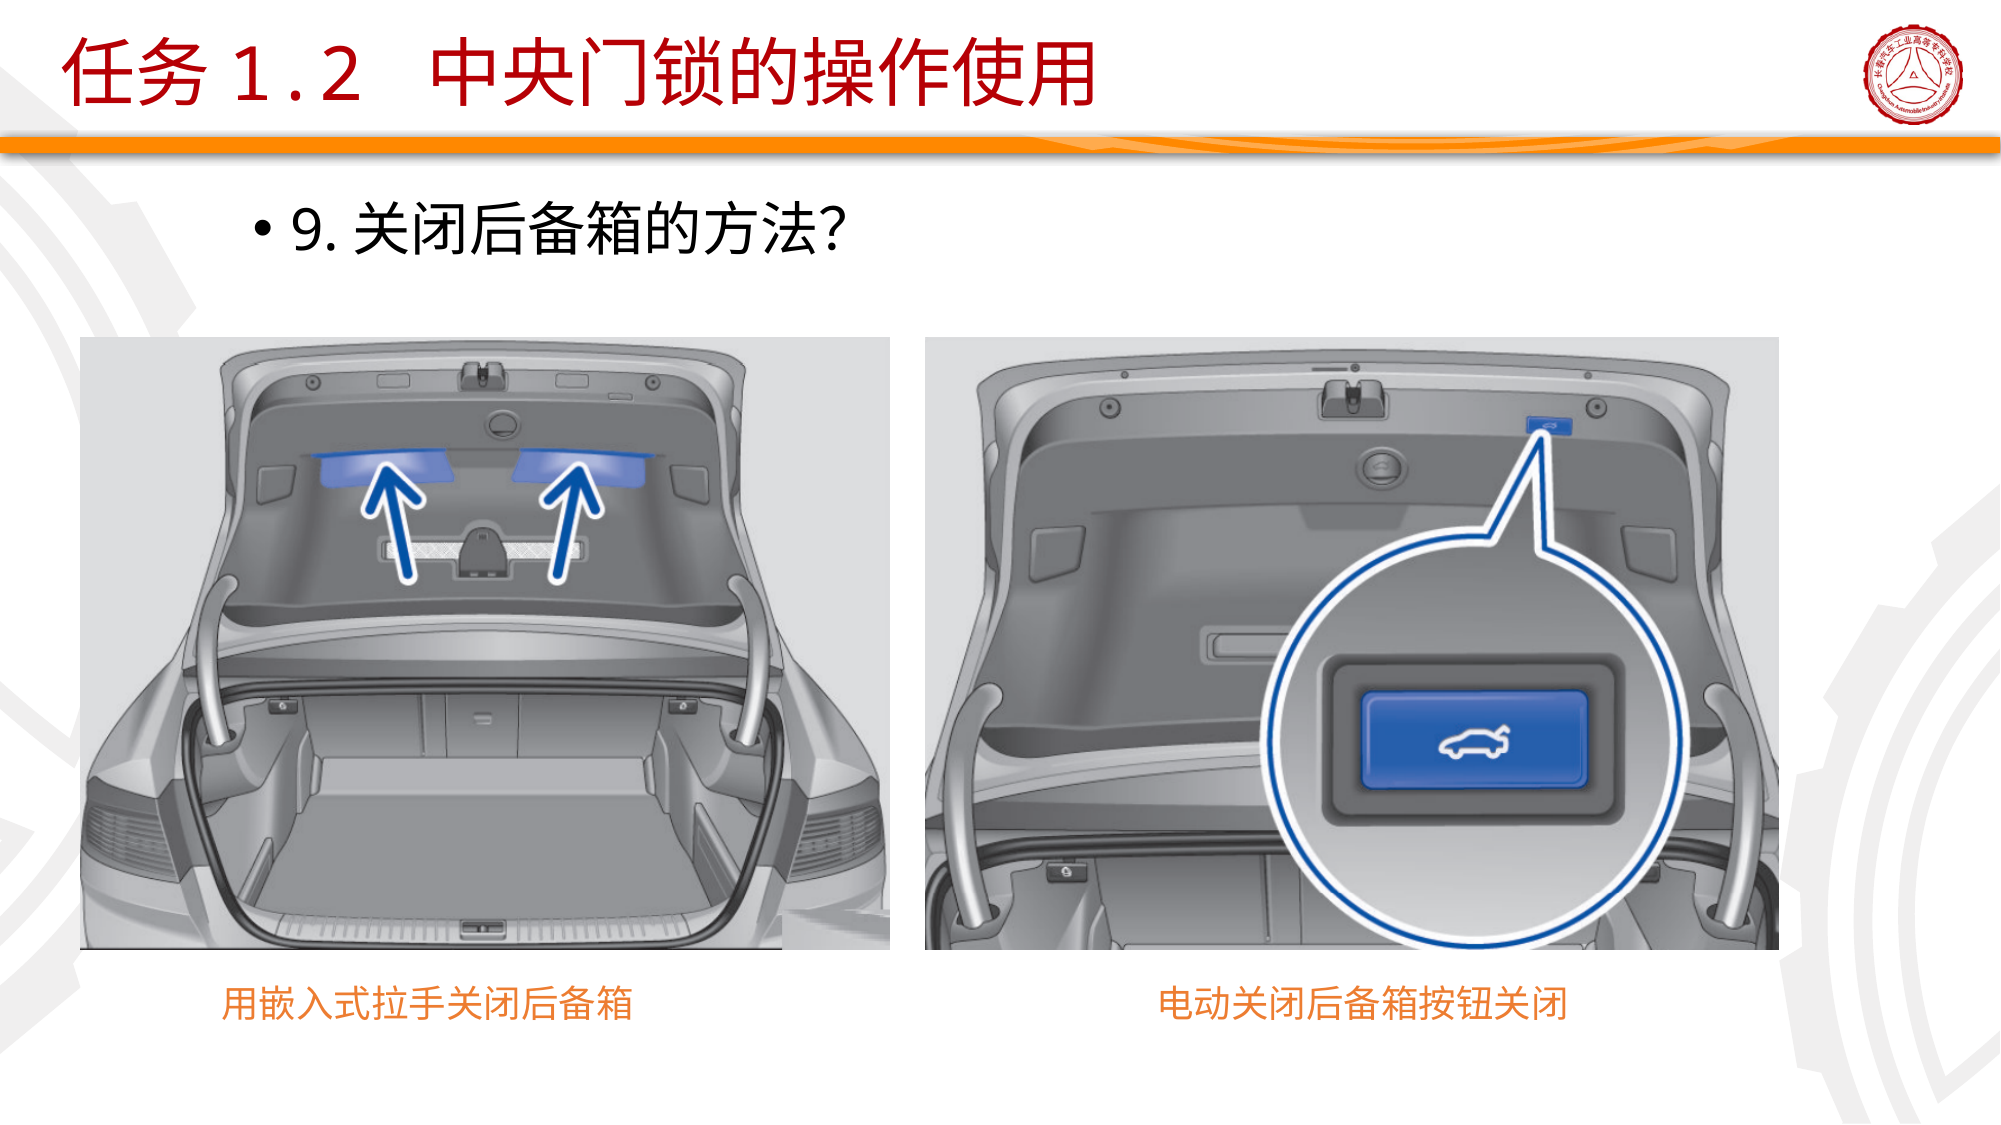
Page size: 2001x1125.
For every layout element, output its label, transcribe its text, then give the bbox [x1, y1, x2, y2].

picture [80, 337, 890, 950]
picture [925, 337, 1779, 950]
list 9.关闭后备箱的方法？ [237, 192, 1746, 317]
text_box 用嵌入式拉手关闭后备箱 [124, 972, 731, 1032]
title 任务1.2 中央门锁的操作使用 [45, 28, 1554, 128]
text_box 电动关闭后备箱按钮关闭 [1059, 972, 1666, 1032]
picture [1863, 24, 1963, 125]
